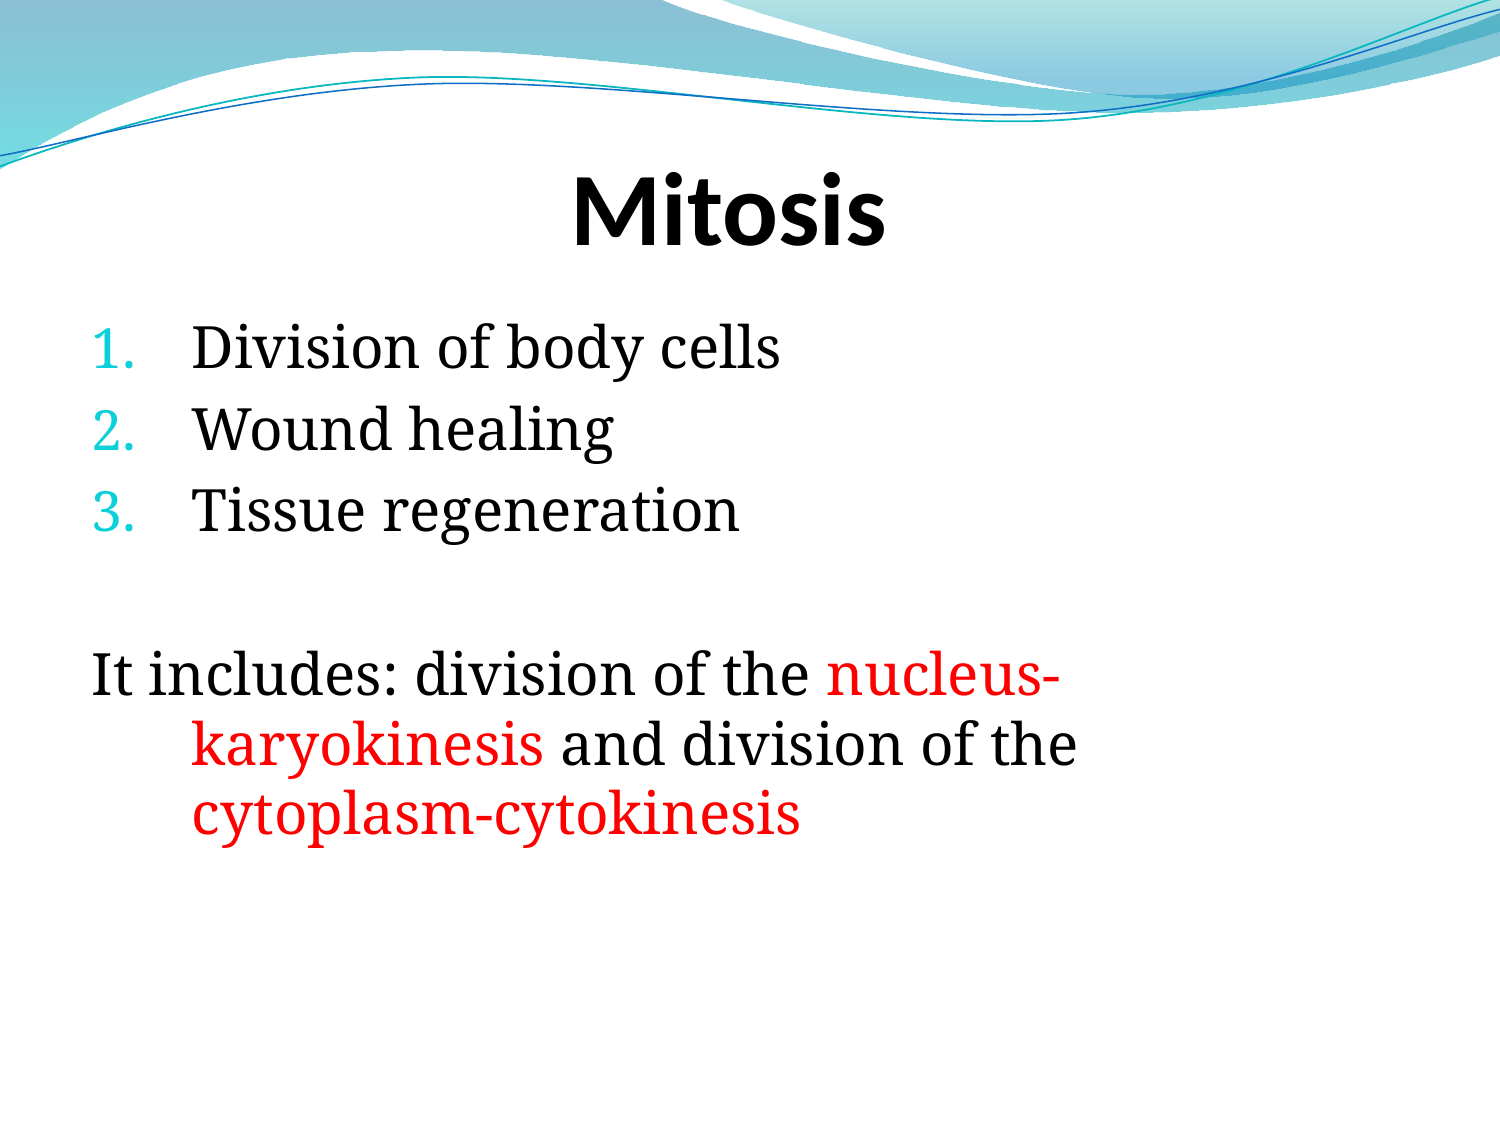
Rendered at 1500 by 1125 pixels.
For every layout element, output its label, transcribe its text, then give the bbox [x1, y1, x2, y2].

title Mitosis [41, 90, 1417, 266]
list Division of body cells Wound healing Tissue regeneration It includes: division of the nucleus-karyokinesis and division of the cytoplasm-cytokinesis [76, 302, 1391, 991]
